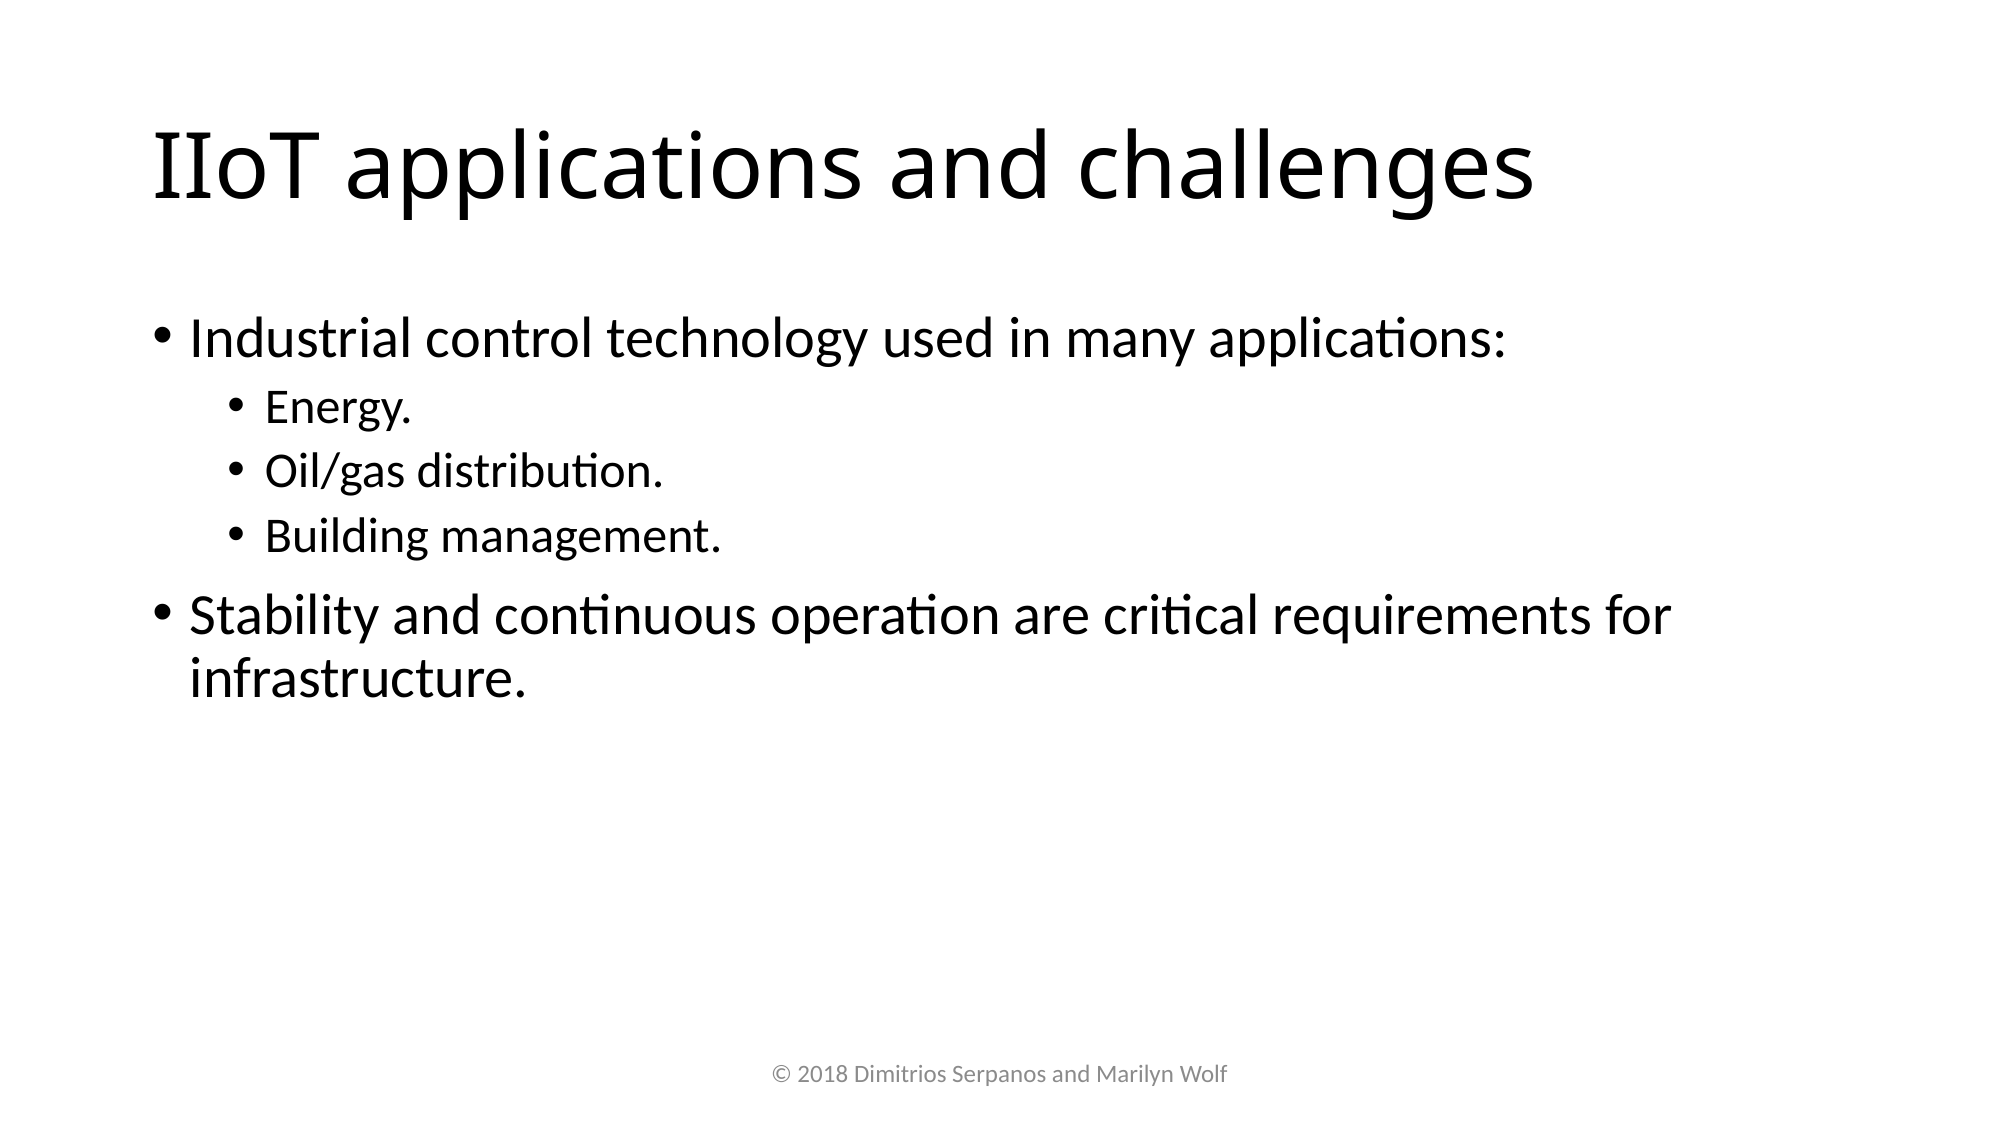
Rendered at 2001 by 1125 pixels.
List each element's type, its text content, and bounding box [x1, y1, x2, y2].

list Industrial control technology used in many applications: Energy. Oil/gas distribution. Building management. Stability and continuous operation are critical requirements for infrastructure. [137, 299, 1863, 1014]
footer © 2018 Dimitrios Serpanos and Marilyn Wolf [662, 1042, 1338, 1103]
title IIoT applications and challenges [137, 59, 1863, 278]
